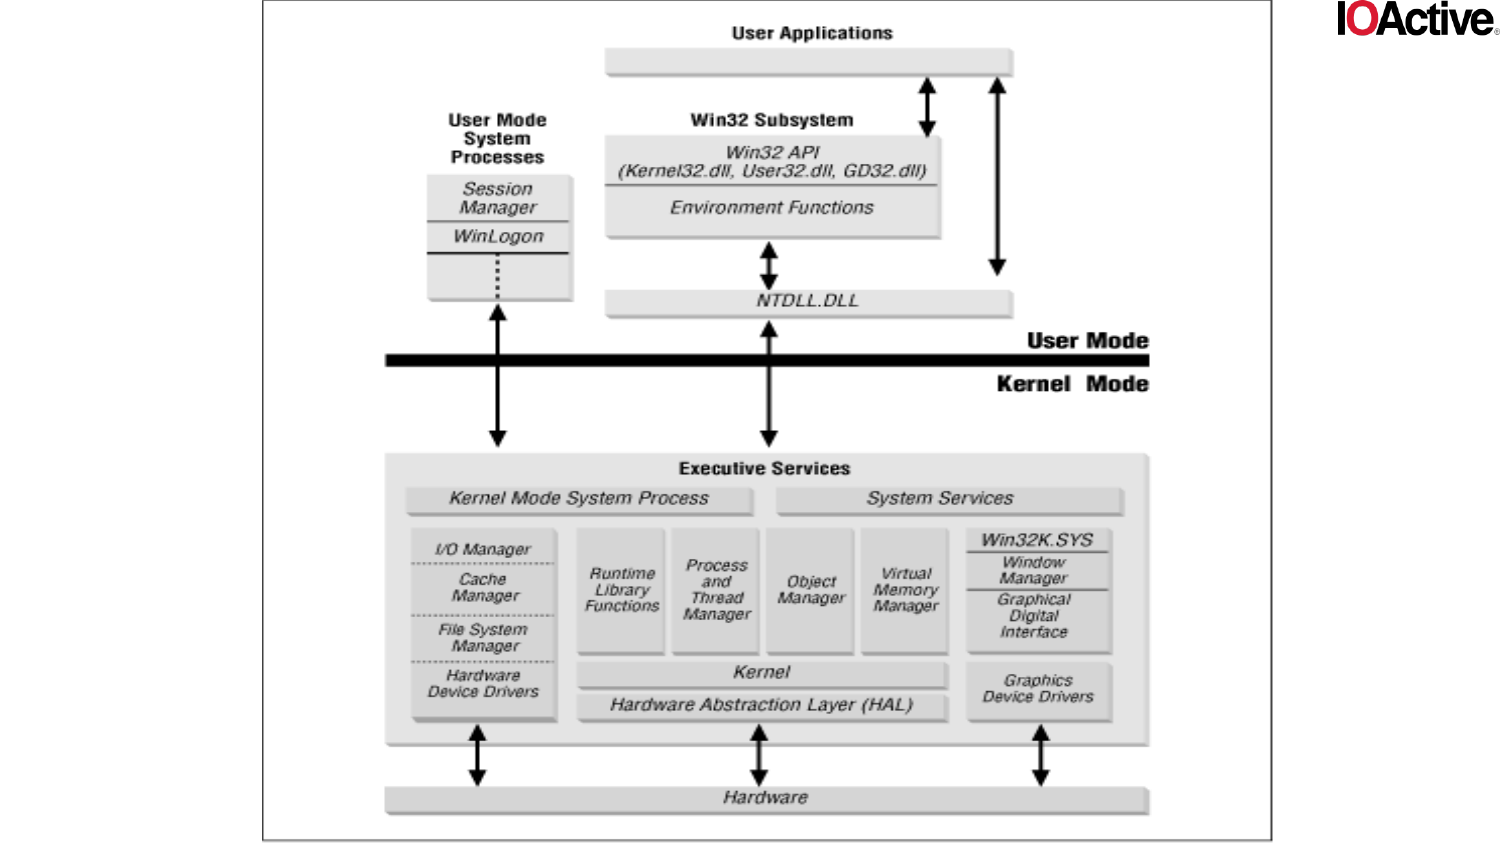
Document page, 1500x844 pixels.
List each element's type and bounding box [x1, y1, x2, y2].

list [262, 0, 1276, 844]
picture [1337, 0, 1500, 36]
